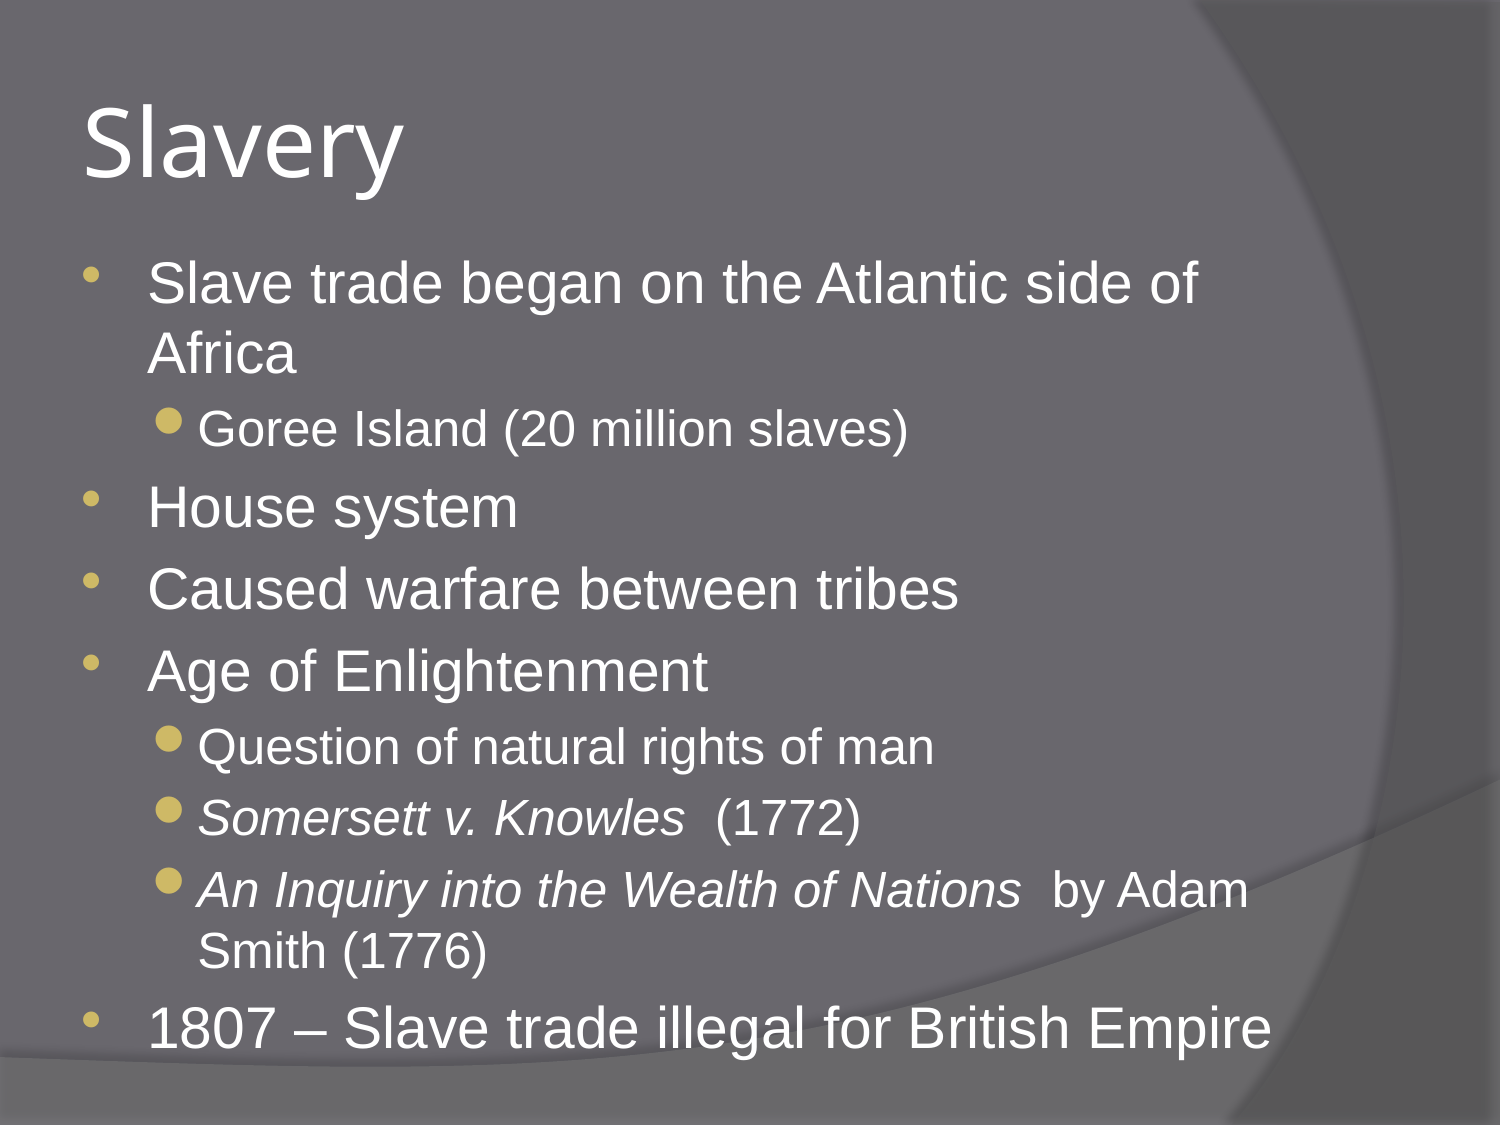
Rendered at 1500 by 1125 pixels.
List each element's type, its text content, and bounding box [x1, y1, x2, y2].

title Slavery [75, 45, 1300, 233]
list Slave trade began on the Atlantic side of Africa Goree Island (20 million slaves) House system Caused warfare between tribes Age of Enlightenment Question of natural rights of man Somersett v. Knowles (1772) An Inquiry into the Wealth of Nations by Adam Smith (1776) 1807 – Slave trade illegal for British Empire [62, 237, 1300, 1125]
